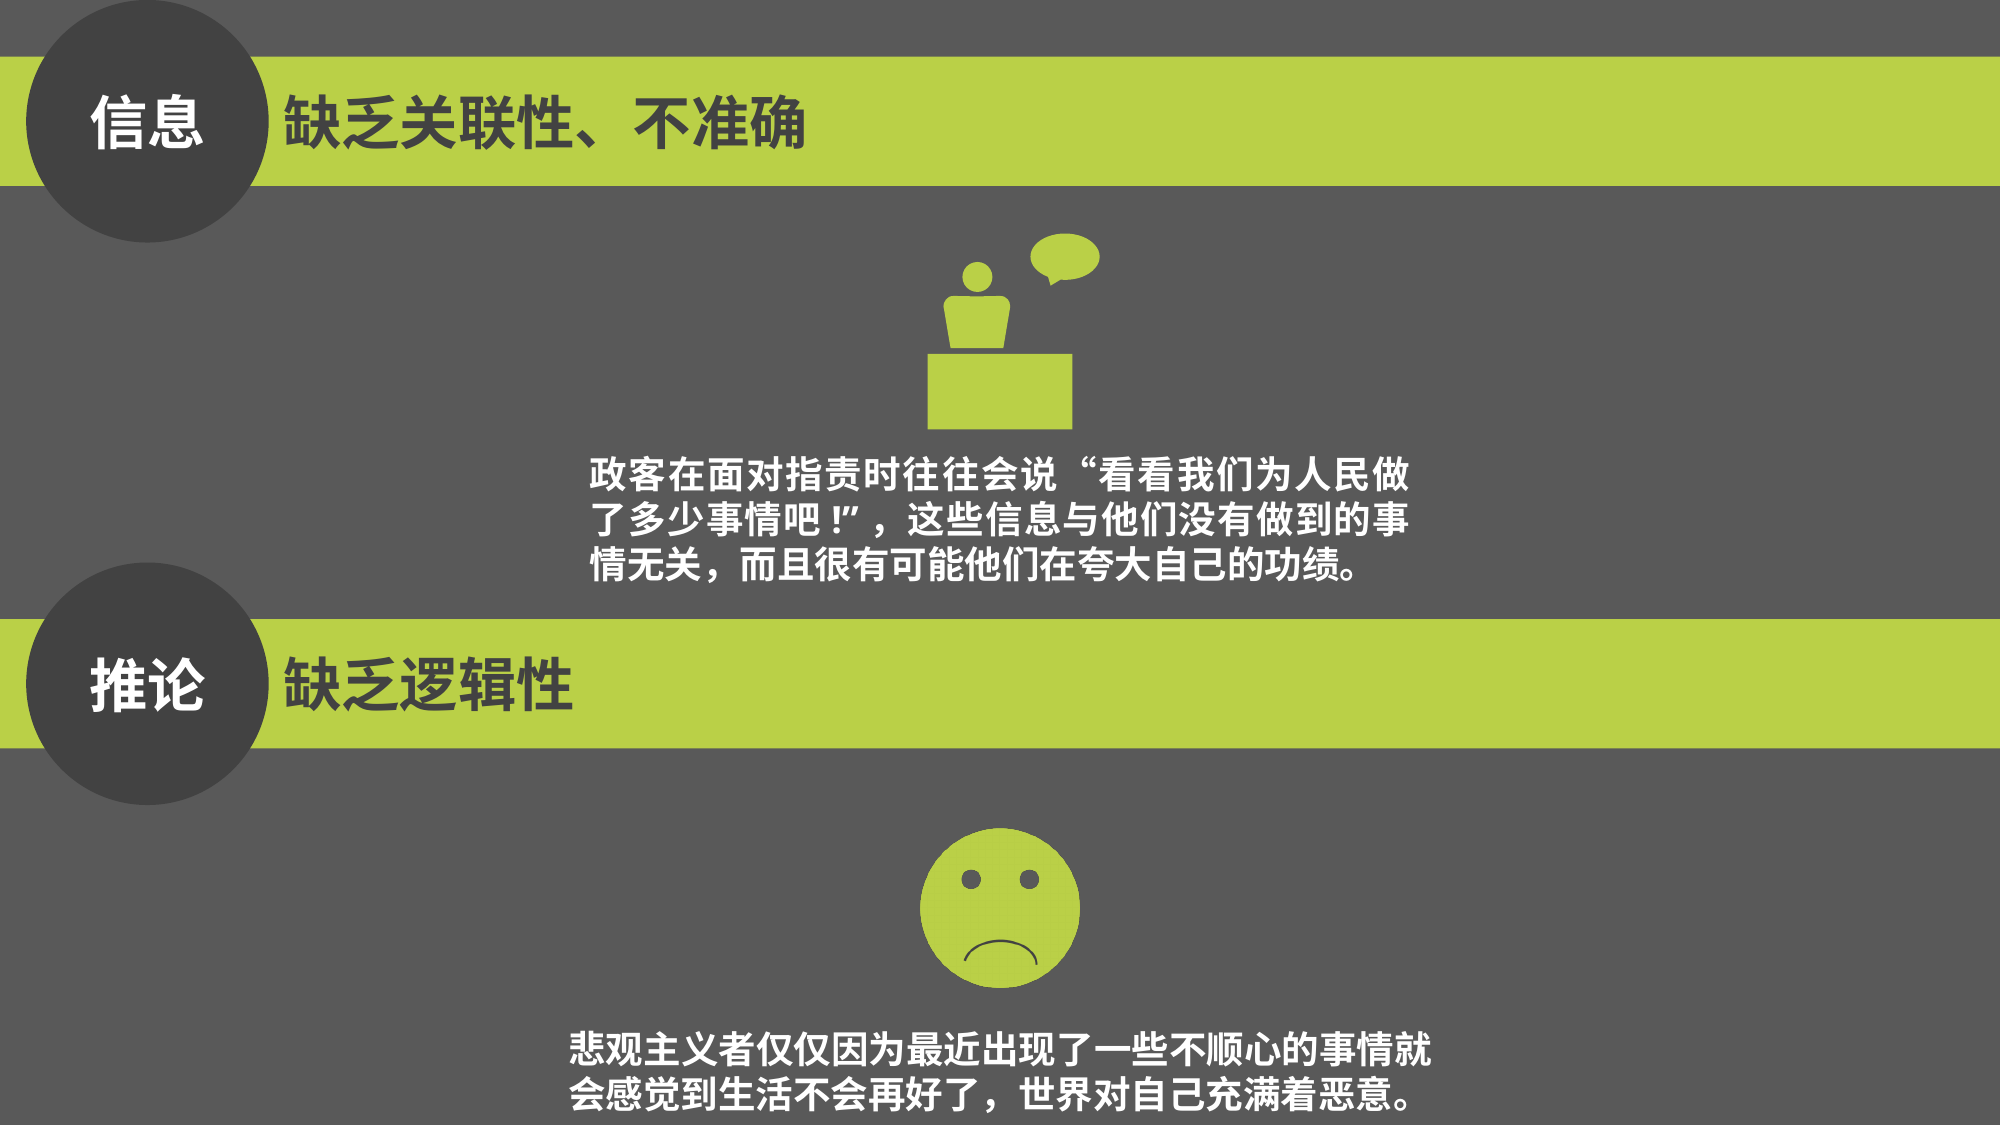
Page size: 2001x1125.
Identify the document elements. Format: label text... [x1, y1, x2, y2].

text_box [0, 0, 2000, 243]
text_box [0, 562, 2000, 806]
text_box [1029, 243, 1101, 281]
text_box 悲观主义者仅仅因为最近出现了一些不顺心的事情就会感觉到生活不会再好了，世界对自己充满着恶意。 [553, 1018, 1447, 1124]
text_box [927, 261, 1073, 430]
text_box 政客在面对指责时往往会说“看看我们为人民做了多少事情吧!”，这些信息与他们没有做到的事情无关，而且很有可能他们在夸大自己的功绩。 [575, 443, 1425, 562]
picture [920, 828, 1080, 988]
